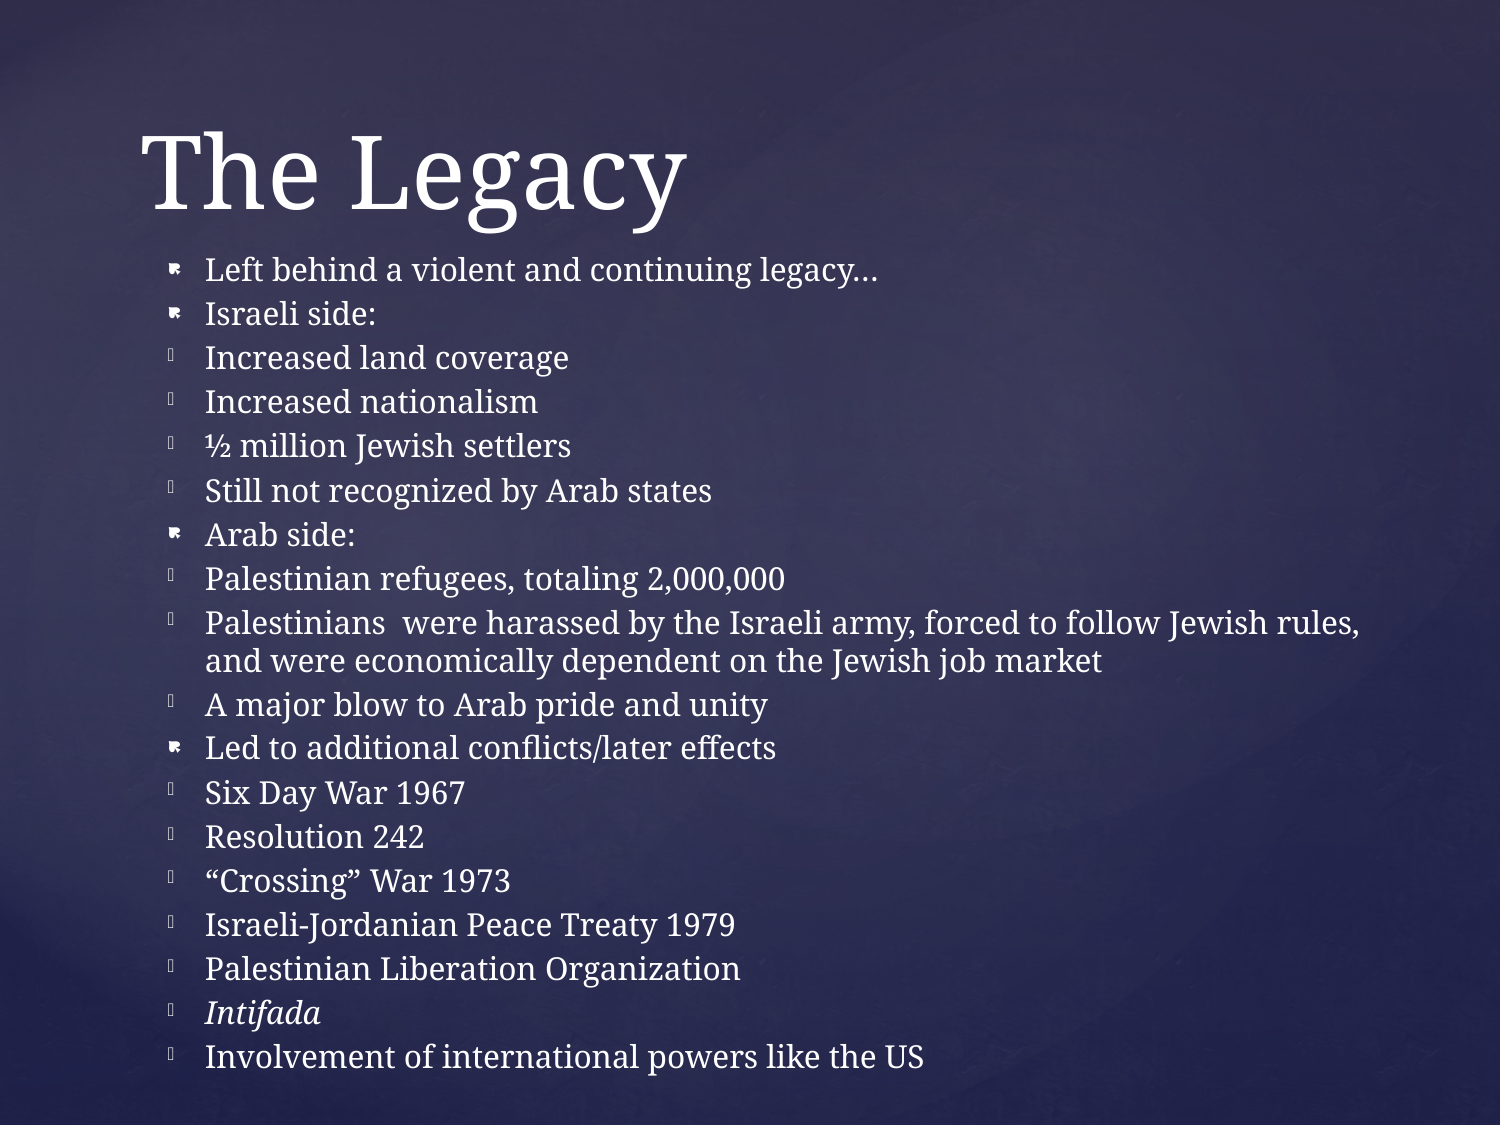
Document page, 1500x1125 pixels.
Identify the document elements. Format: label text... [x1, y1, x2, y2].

title The Legacy [125, 87, 1363, 238]
list Left behind a violent and continuing legacy… Israeli side: Increased land coverage Increased nationalism ½ million Jewish settlers Still not recognized by Arab states Arab side: Palestinian refugees, totaling 2,000,000 Palestinians were harassed by the Israeli army, forced to follow Jewish rules, and were economically dependent on the Jewish job market A major blow to Arab pride and unity Led to additional conflicts/later effects Six Day War 1967 Resolution 242 “Crossing” War 1973 Israeli-Jordanian Peace Treaty 1979 Palestinian Liberation Organization Intifada Involvement of international powers like the US [150, 237, 1425, 1088]
